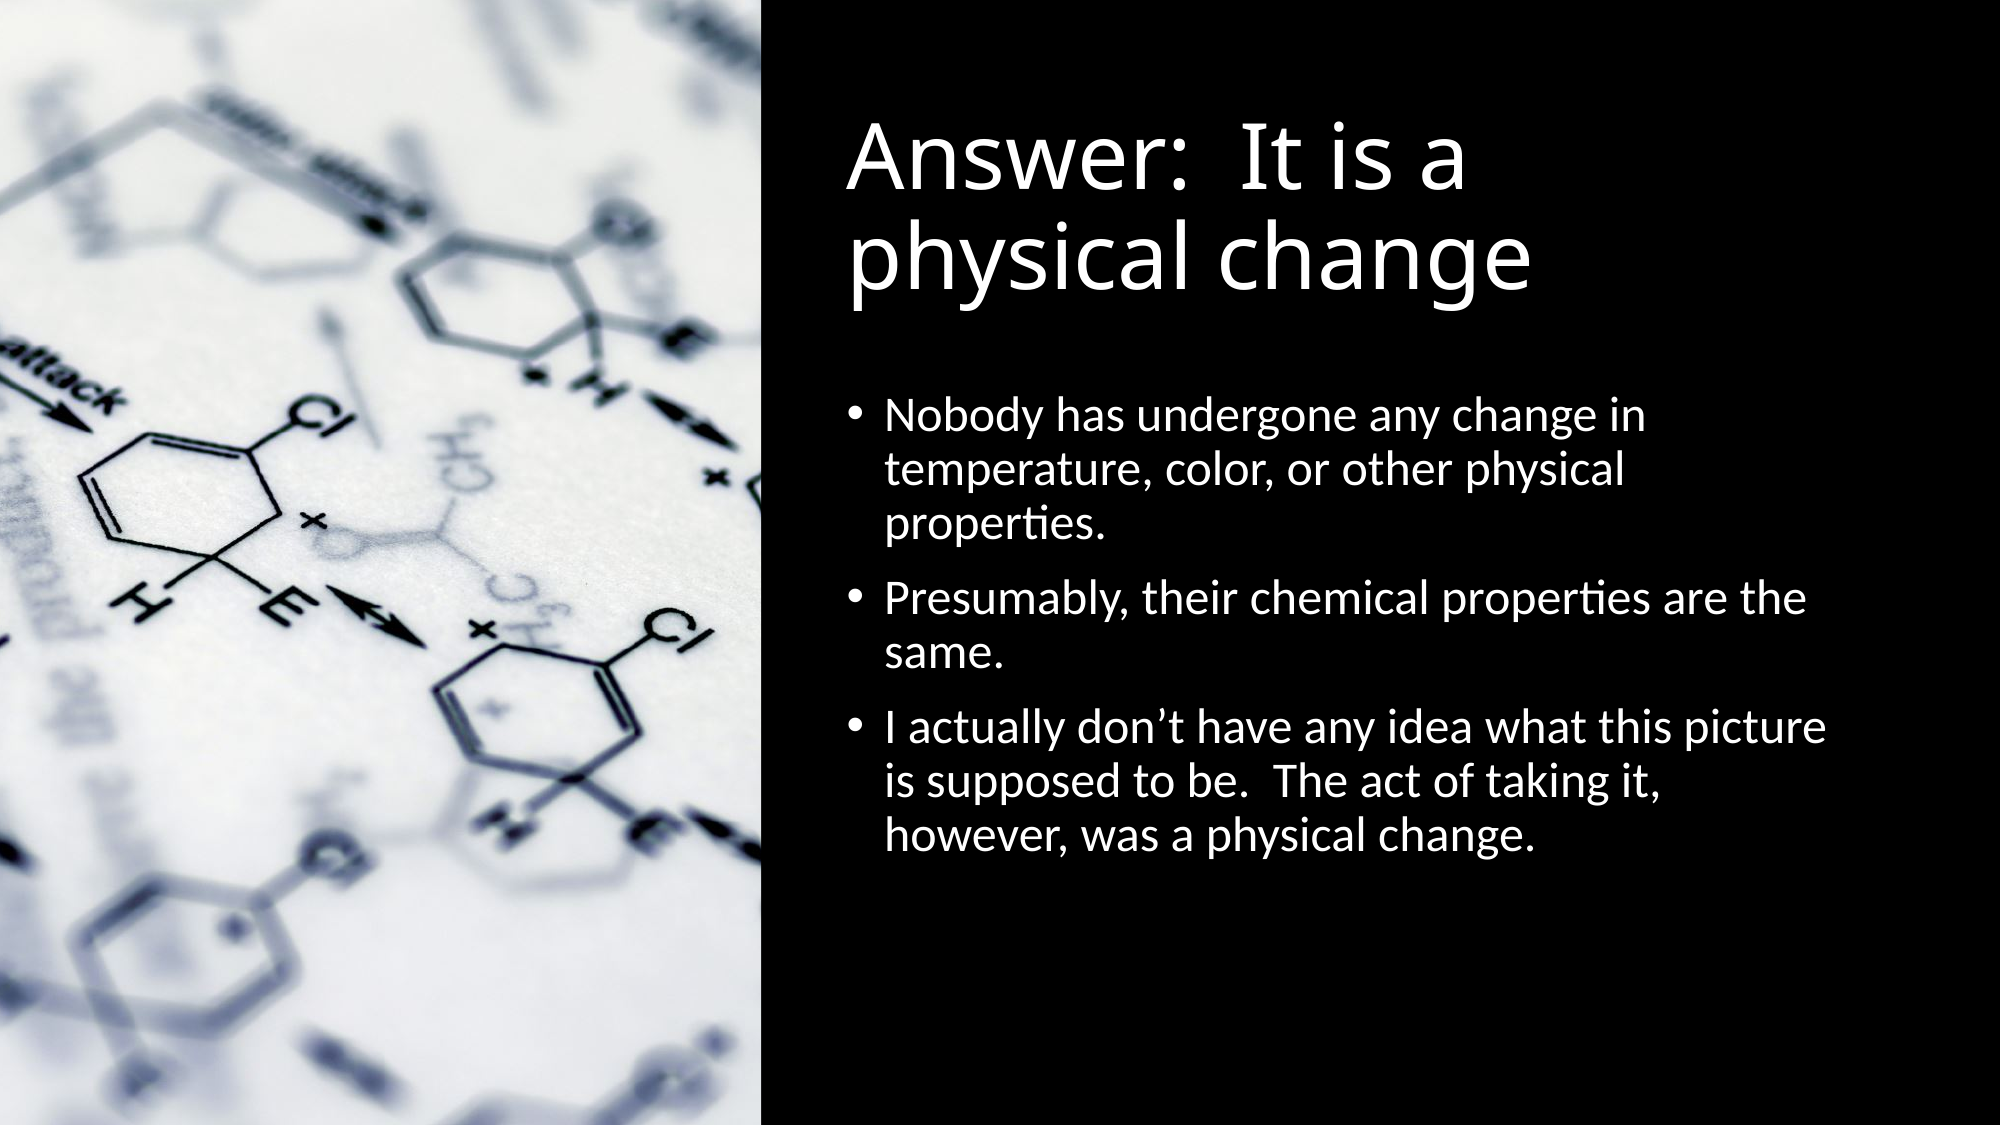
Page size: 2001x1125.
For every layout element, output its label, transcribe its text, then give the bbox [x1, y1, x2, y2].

list Nobody has undergone any change in temperature, color, or other physical properties. Presumably, their chemical properties are the same. I actually don’t have any idea what this picture is supposed to be. The act of taking it, however, was a physical change. [831, 381, 1845, 1014]
picture [0, 0, 762, 1125]
title Answer: It is a physical change [831, 59, 1845, 360]
